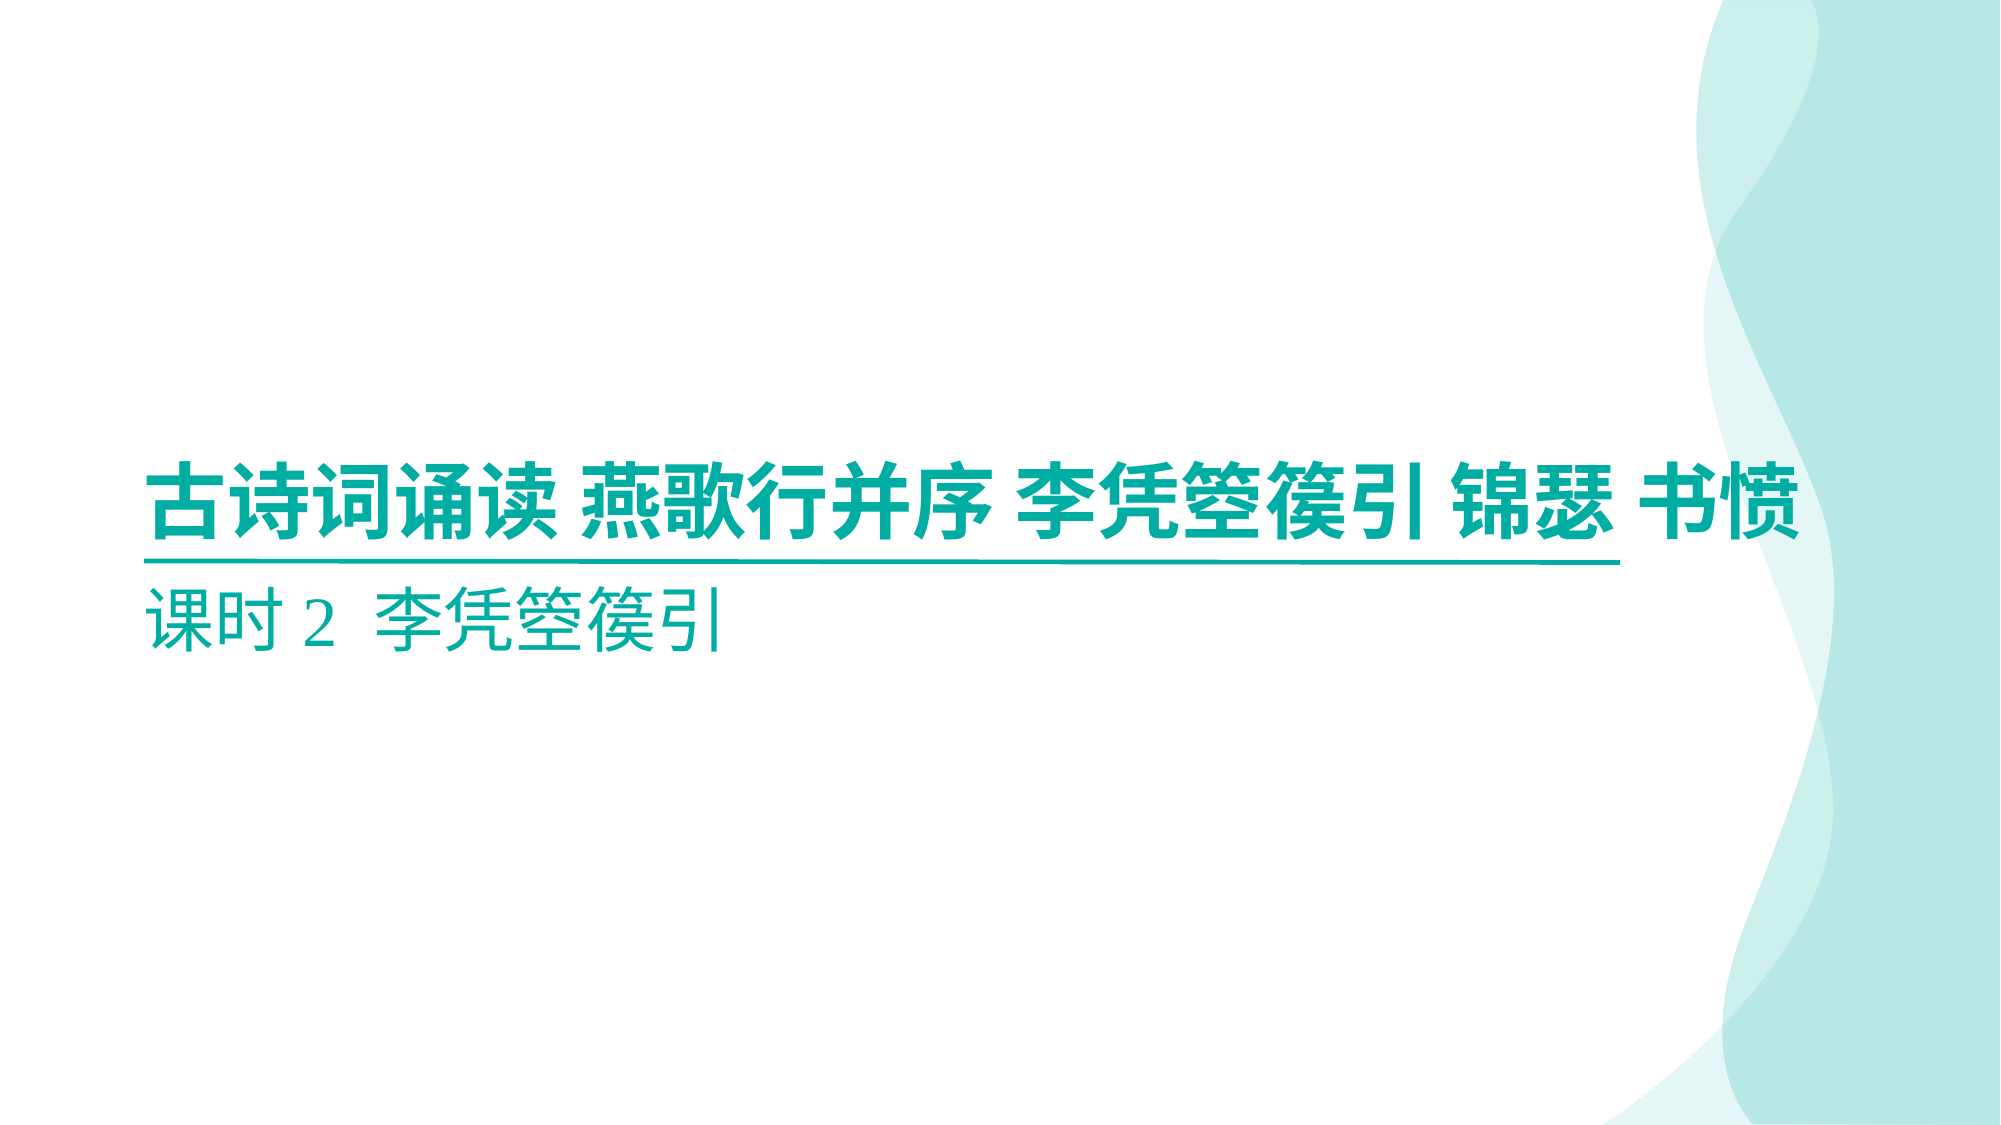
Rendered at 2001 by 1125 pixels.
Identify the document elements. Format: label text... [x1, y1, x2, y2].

picture [0, 0, 2000, 1125]
text_box 古诗词诵读 燕歌行并序 李凭箜篌引 锦瑟 书愤 [143, 430, 1946, 549]
text_box 课时2 李凭箜篌引 [143, 572, 1946, 744]
